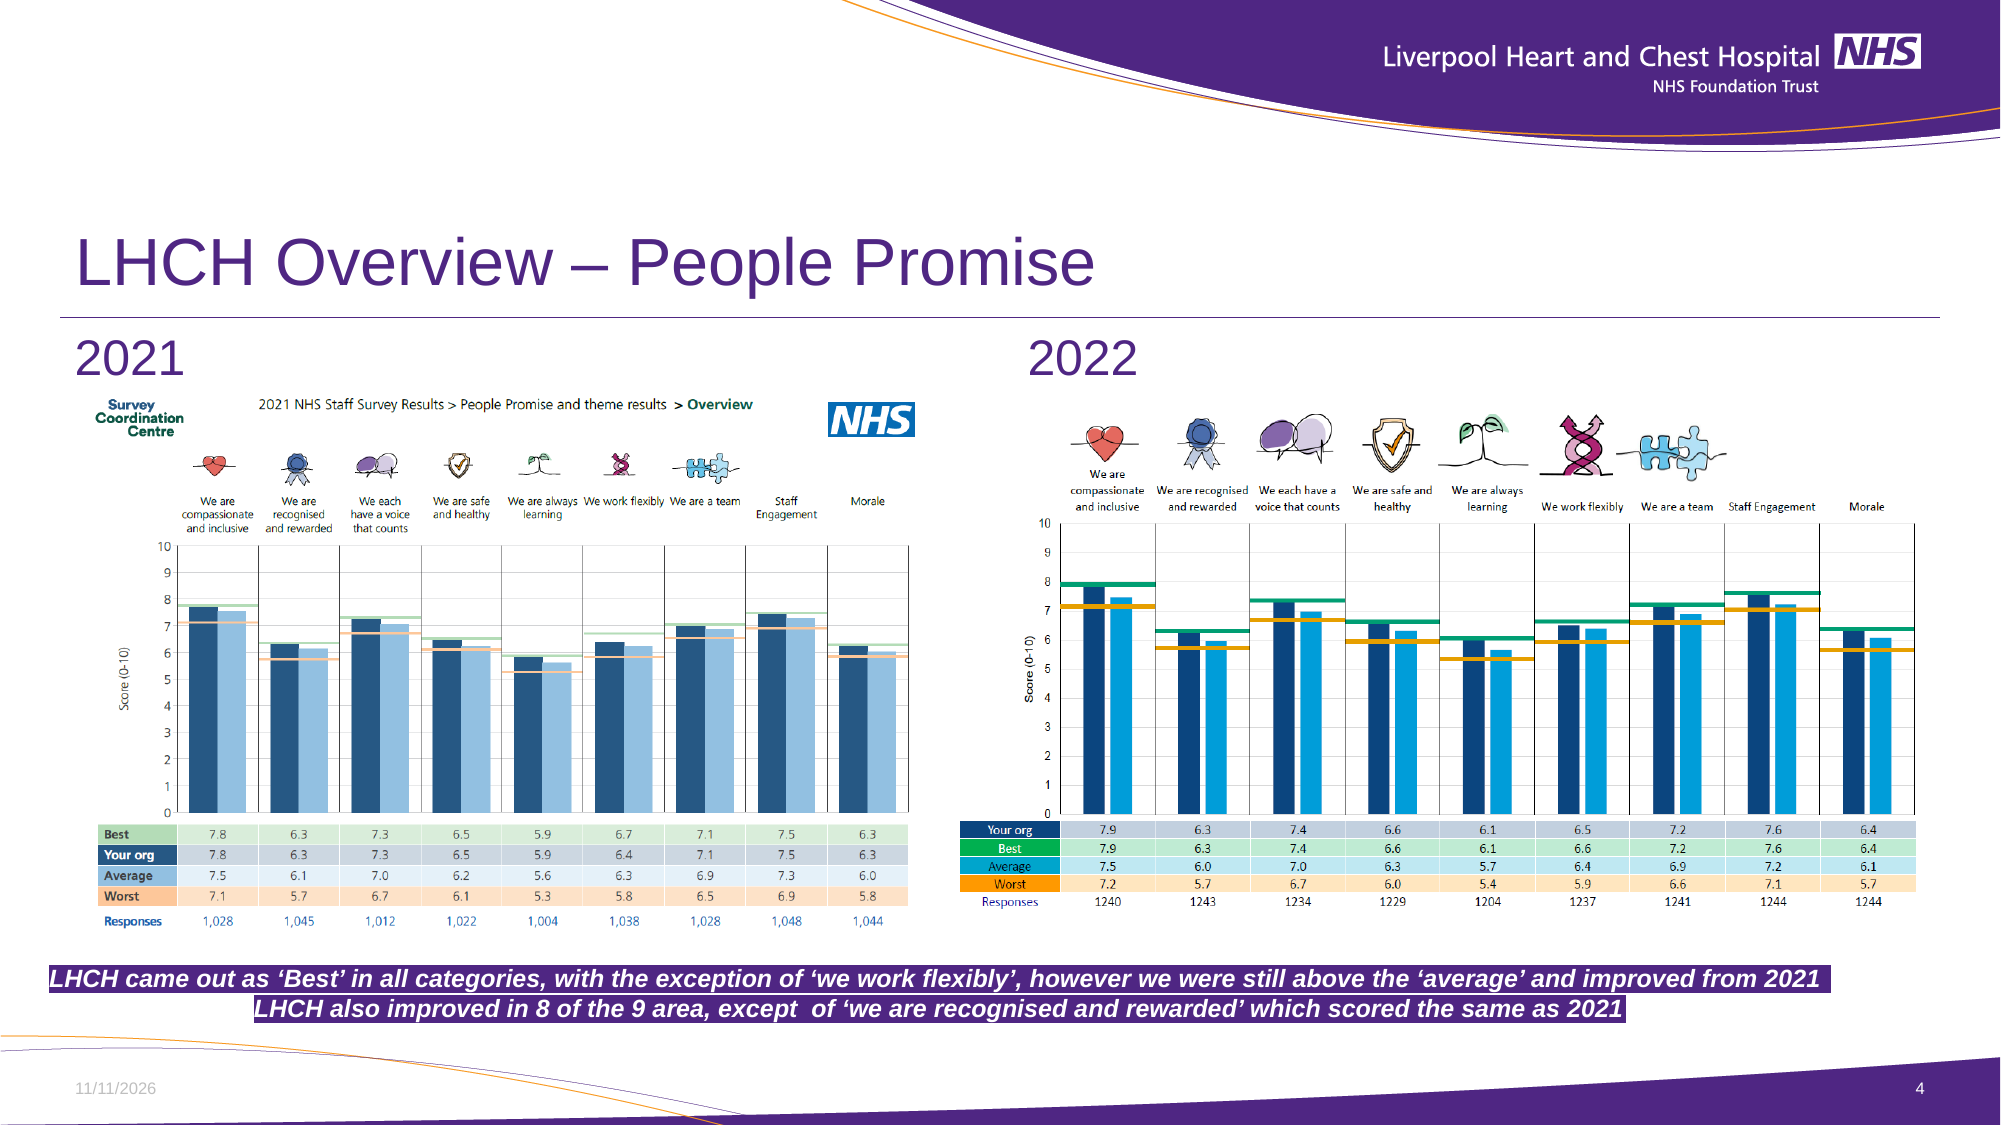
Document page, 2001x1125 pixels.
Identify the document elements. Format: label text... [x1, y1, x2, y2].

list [78, 381, 926, 942]
title LHCH Overview – People Promise [60, 172, 1941, 308]
text_box LHCH came out as ‘Best’ in all categories, with the exception of ‘we work flexibly’, however we were still above the ‘average’ and improved from 2021 LHCH also improved in 8 of the 9 area, except of ‘we are recognised and rewarded’ which scored the same as 2021 [0, 955, 1908, 1061]
slide_number 4 [1489, 1058, 1940, 1118]
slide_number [60, 1061, 511, 1118]
list 2021 [59, 331, 984, 393]
picture [0, 0, 2001, 1125]
list 2022 [1012, 331, 1941, 393]
